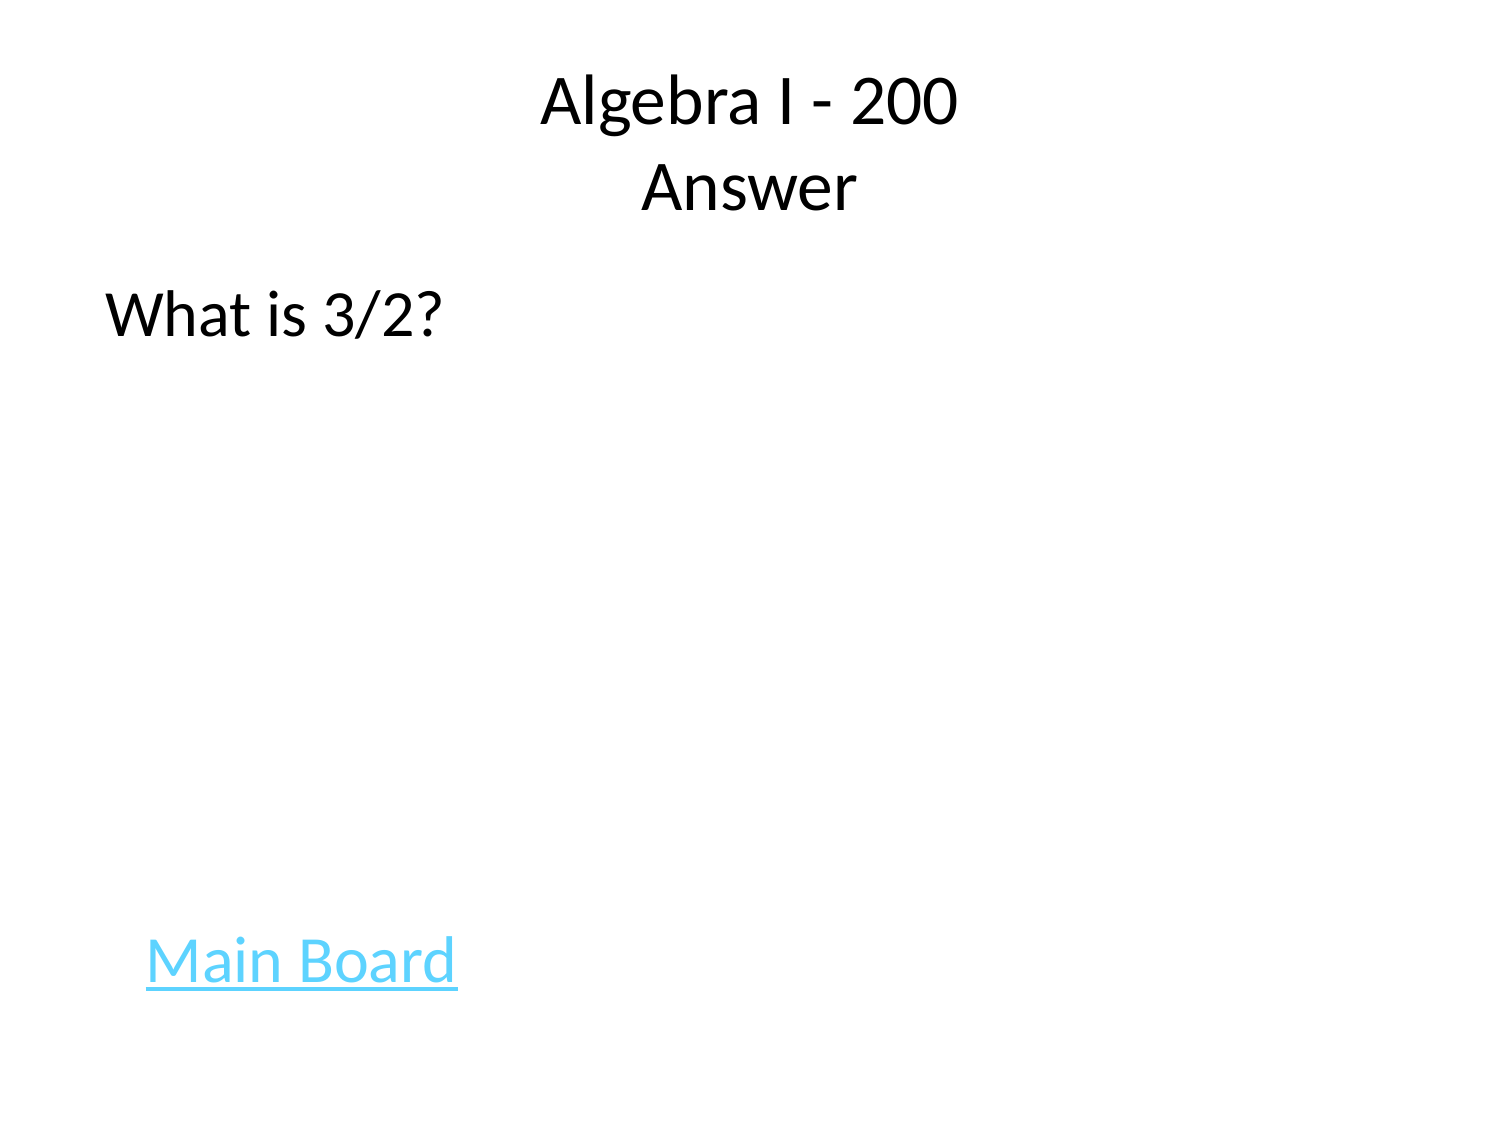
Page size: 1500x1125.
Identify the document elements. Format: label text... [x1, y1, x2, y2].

title Algebra I - 200 Answer [75, 45, 1425, 233]
list What is 3/2? Main Board [75, 262, 1425, 1005]
